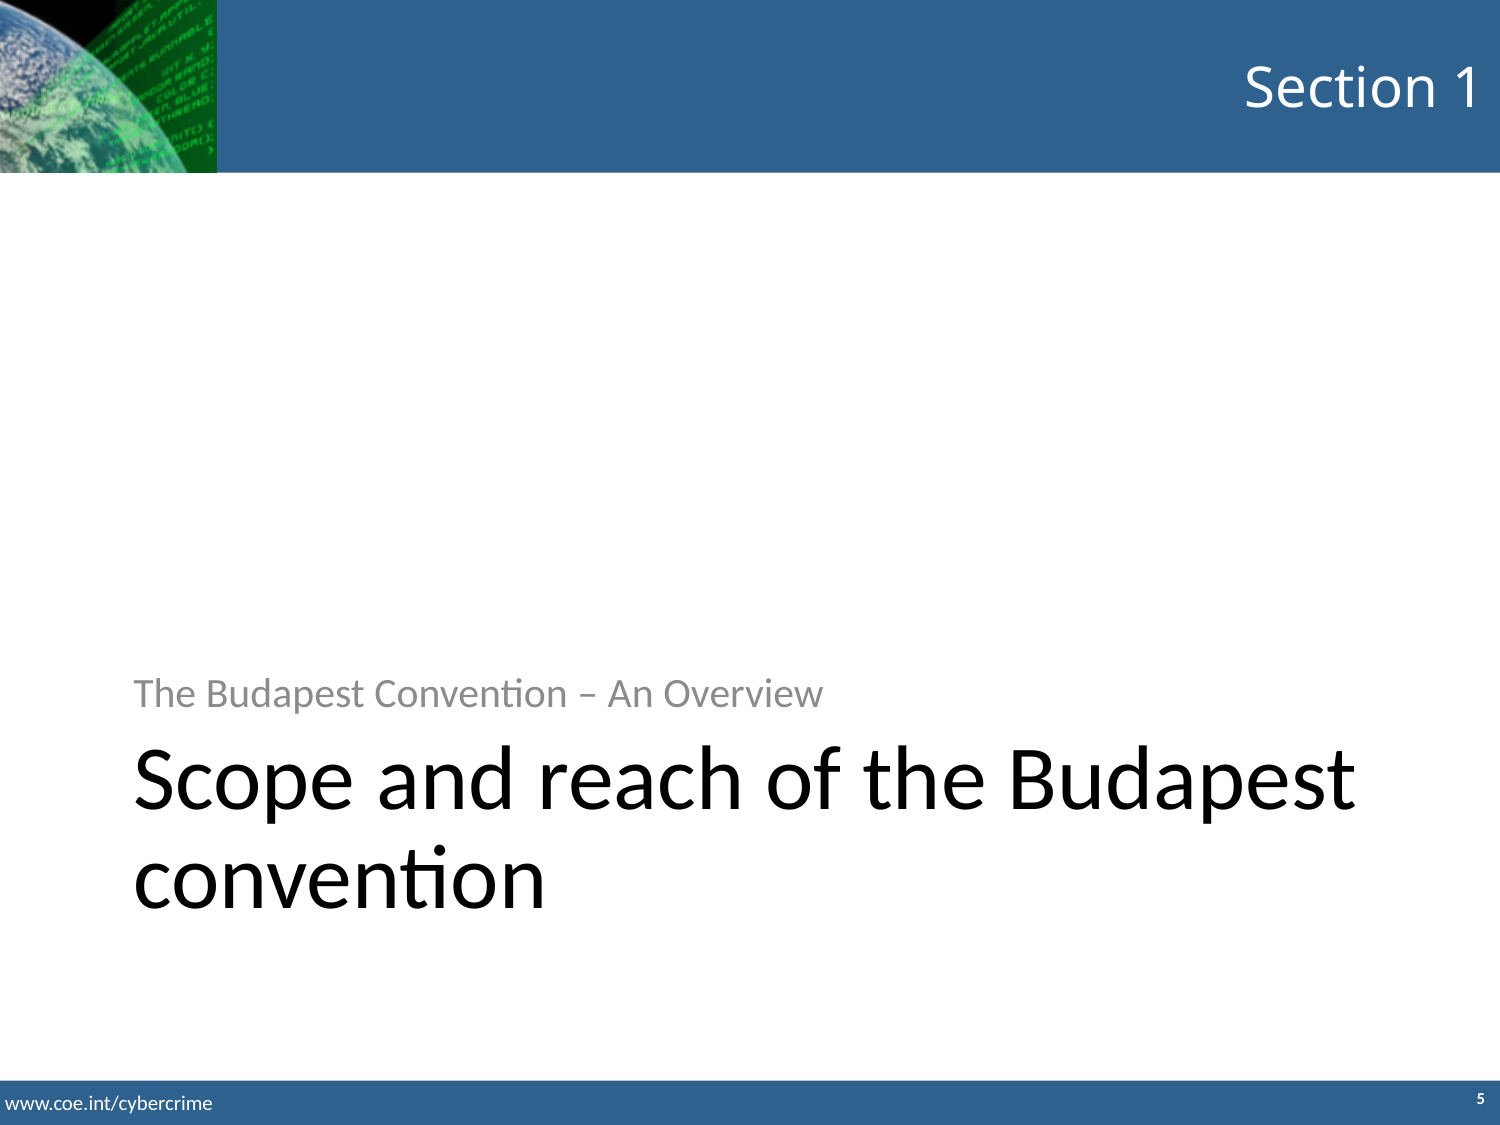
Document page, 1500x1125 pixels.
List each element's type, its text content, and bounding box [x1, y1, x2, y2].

list Section 1 [421, 0, 1500, 172]
text_box The Budapest Convention – An Overview [118, 476, 1394, 722]
text_box Scope and reach of the Budapest convention [118, 722, 1412, 947]
slide_number 5 [1162, 1080, 1500, 1125]
picture [0, 0, 217, 173]
